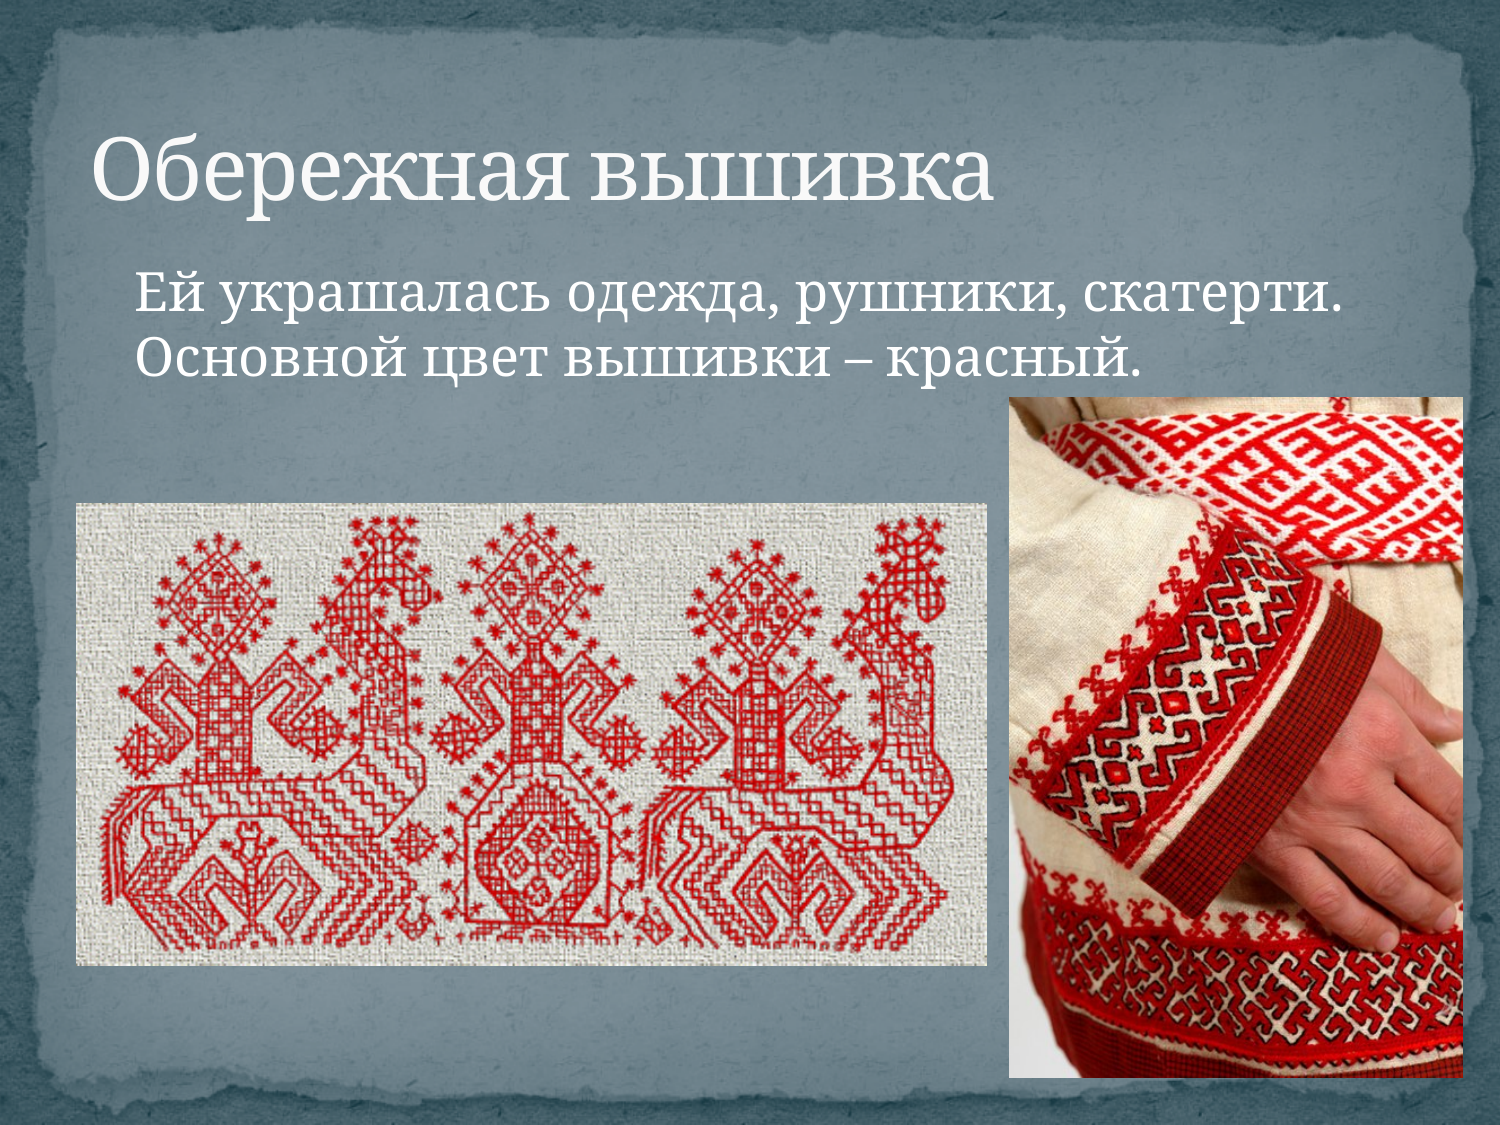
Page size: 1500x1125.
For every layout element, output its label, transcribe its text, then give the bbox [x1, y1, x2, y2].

list Ей украшалась одежда, рушники, скатерти. Основной цвет вышивки – красный. [75, 249, 1425, 1000]
picture [1009, 397, 1463, 1078]
picture [76, 503, 987, 966]
title Обережная вышивка [74, 24, 1425, 225]
